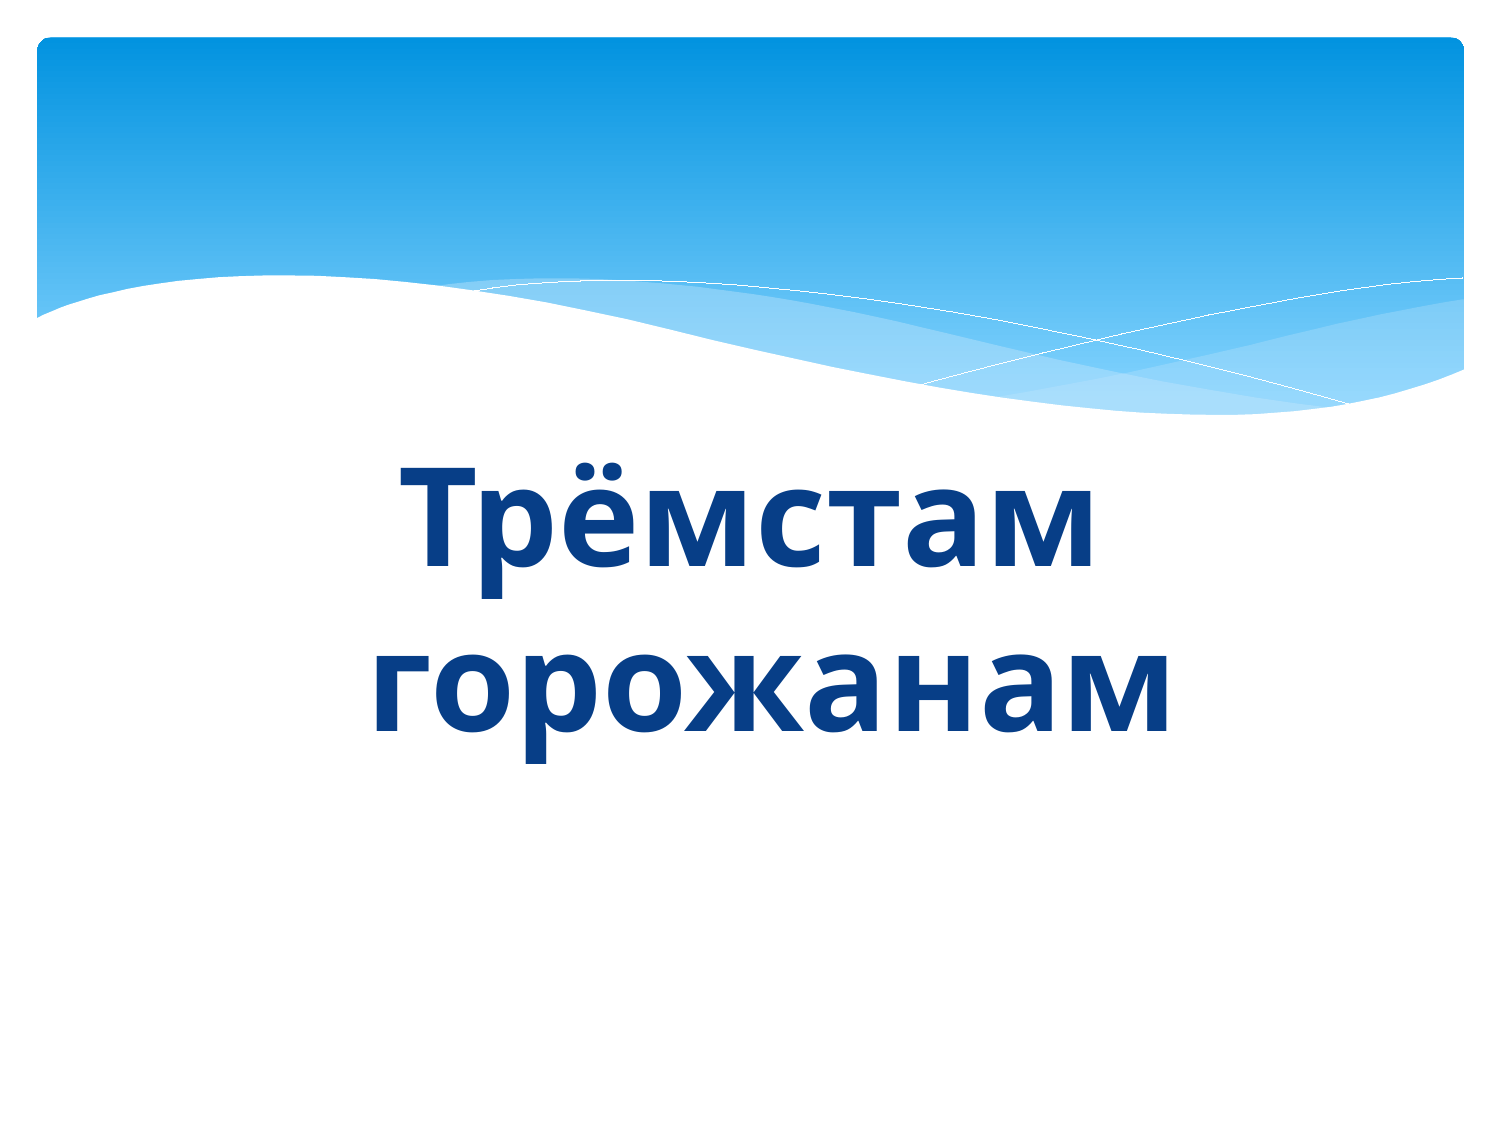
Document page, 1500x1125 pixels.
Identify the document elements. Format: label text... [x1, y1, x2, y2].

list Трёмстам горожанам [75, 421, 1425, 895]
